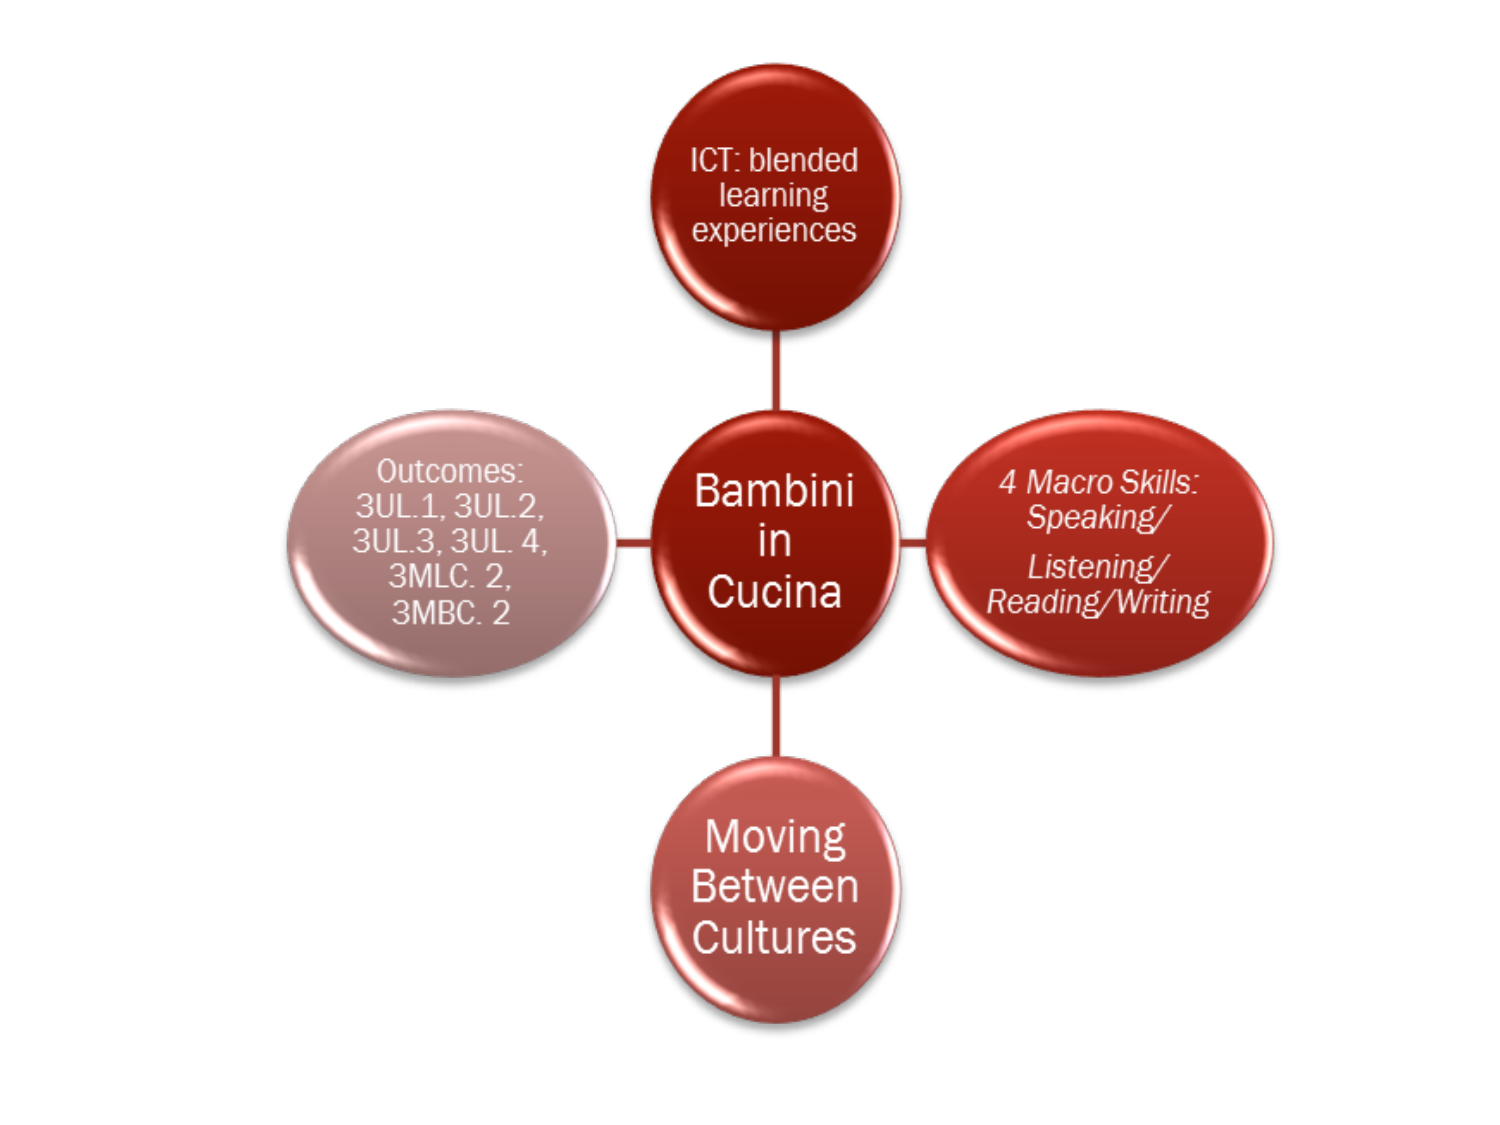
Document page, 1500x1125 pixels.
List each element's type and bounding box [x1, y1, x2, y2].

picture [4, 54, 1500, 1046]
